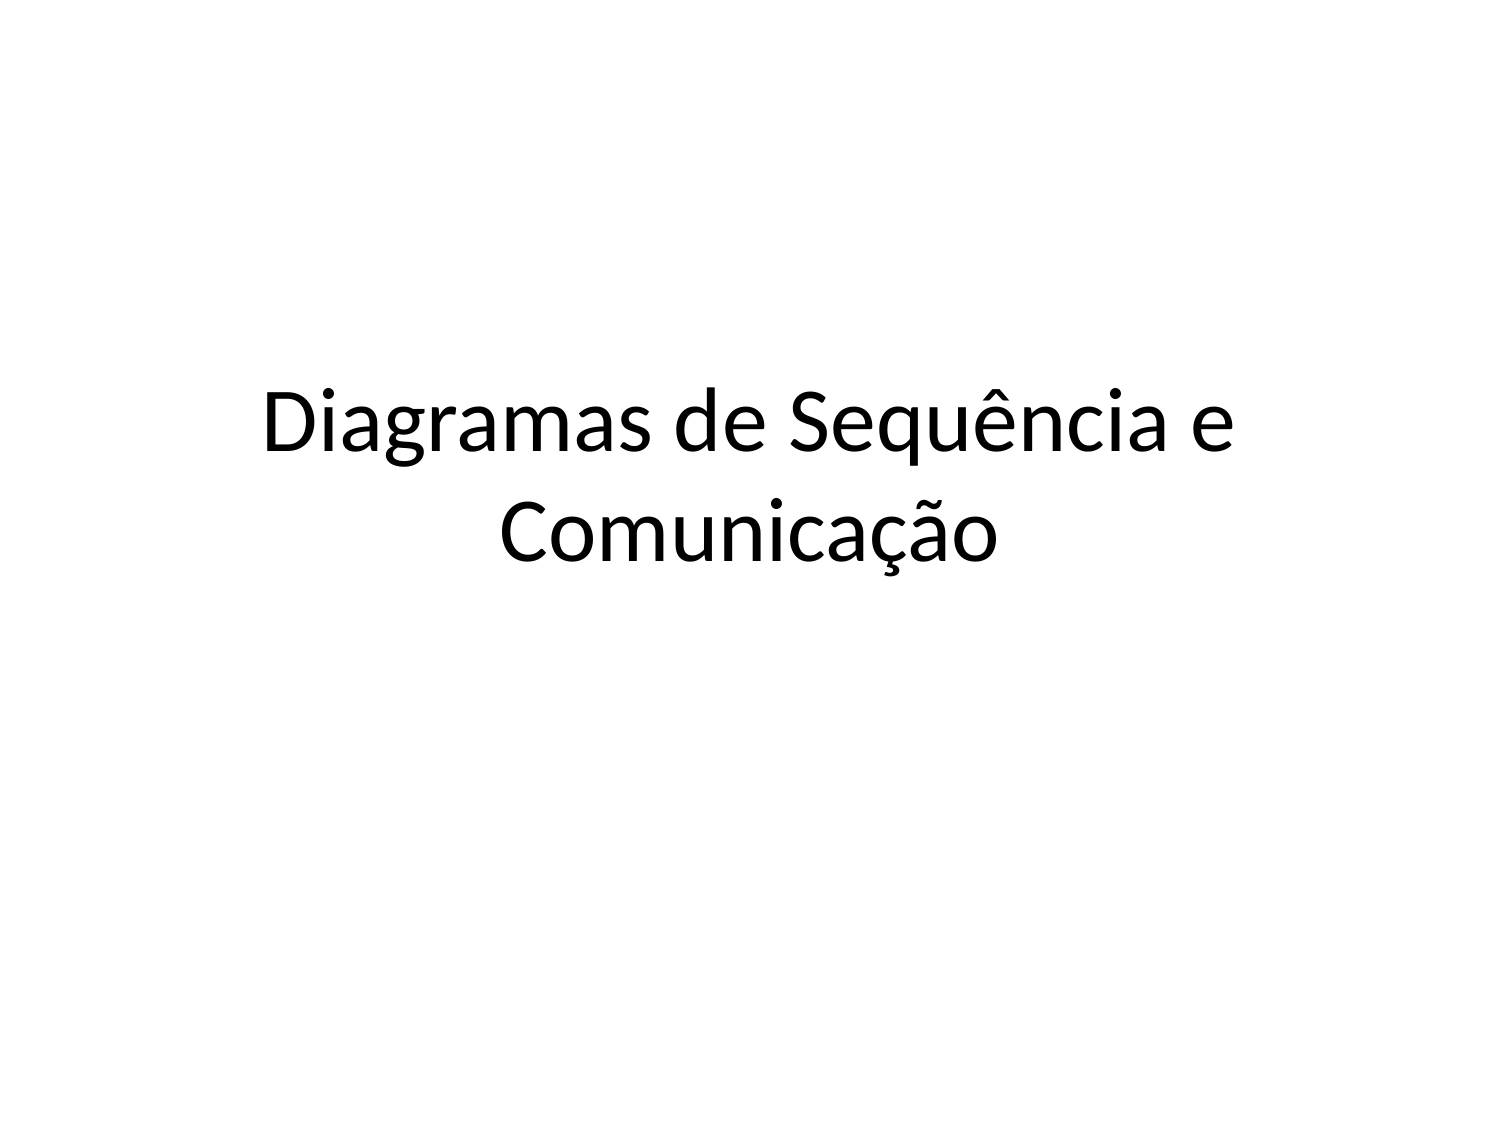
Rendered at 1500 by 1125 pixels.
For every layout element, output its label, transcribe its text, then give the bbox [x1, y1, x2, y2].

title Diagramas de Sequência e Comunicação [112, 349, 1388, 591]
